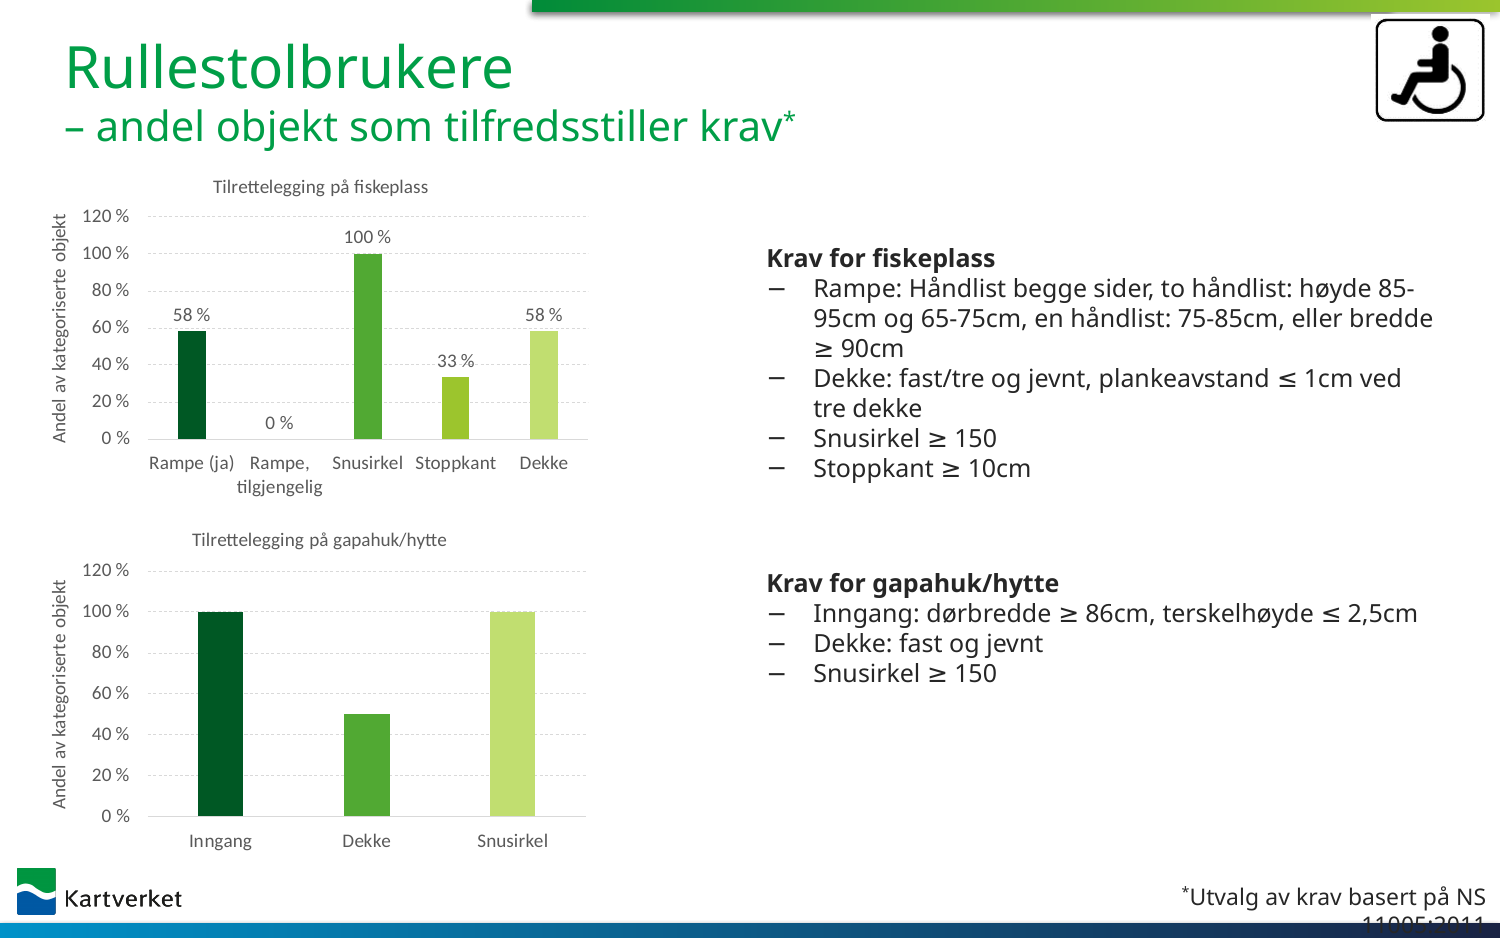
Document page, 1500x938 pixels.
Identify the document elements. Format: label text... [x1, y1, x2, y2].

picture [1371, 13, 1491, 127]
text_box *Utvalg av krav basert på NS 11005:2011 [1068, 873, 1500, 938]
picture [41, 520, 597, 859]
text_box Krav for gapahuk/hytte Inngang: dørbredde ≥ 86cm, terskelhøyde ≤ 2,5cm Dekke: fast og jevnt Snusirkel ≥ 150 [751, 560, 1452, 695]
text_box Krav for fiskeplass Rampe: Håndlist begge sider, to håndlist: høyde 85-95cm og 65-75cm, en håndlist: 75-85cm, eller bredde ≥ 90cm Dekke: fast/tre og jevnt, plankeavstand ≤ 1cm ved tre dekke Snusirkel ≥ 150 Stoppkant ≥ 10cm [751, 235, 1452, 490]
text_box Rullestolbrukere – andel objekt som tilfredsstiller krav* [49, 29, 1431, 158]
picture [41, 166, 599, 505]
